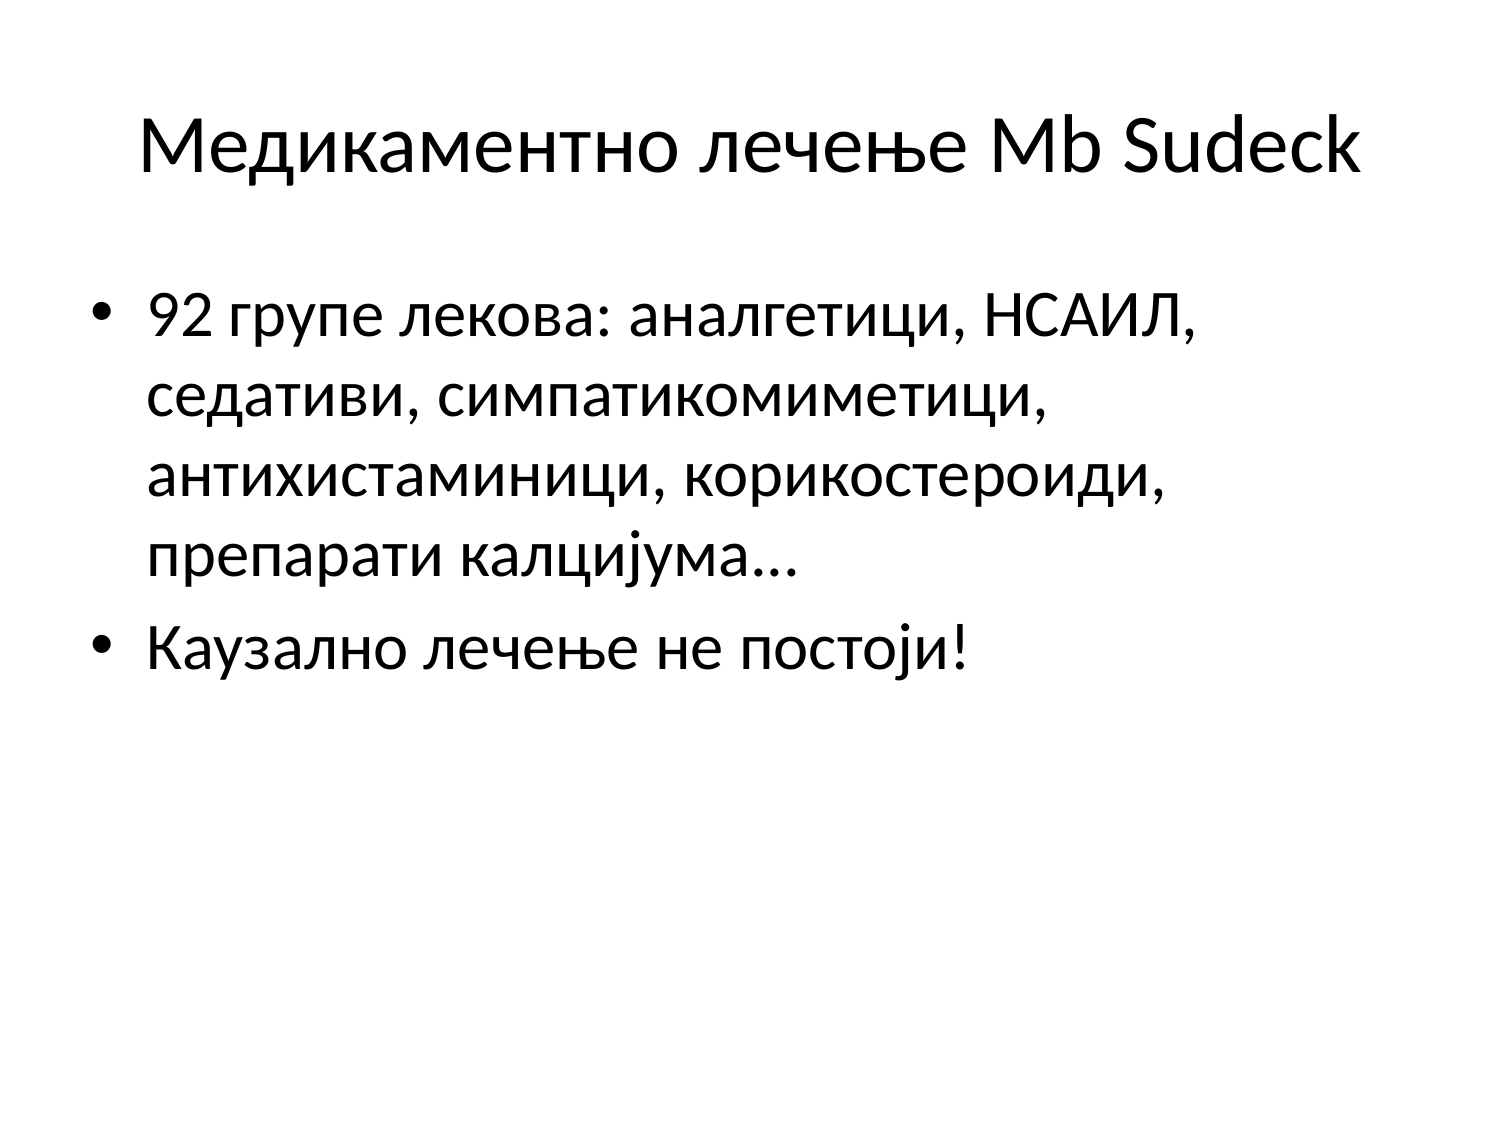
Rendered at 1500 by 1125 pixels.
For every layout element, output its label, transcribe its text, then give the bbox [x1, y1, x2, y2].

title Медикаментно лечење Мb Sudeck [75, 45, 1425, 233]
list 92 групе лекова: аналгетици, НСАИЛ, седативи, симпатикомиметици, антихистаминици, корикостероиди, препарати калцијума... Каузално лечење не постоји! [75, 262, 1425, 1005]
